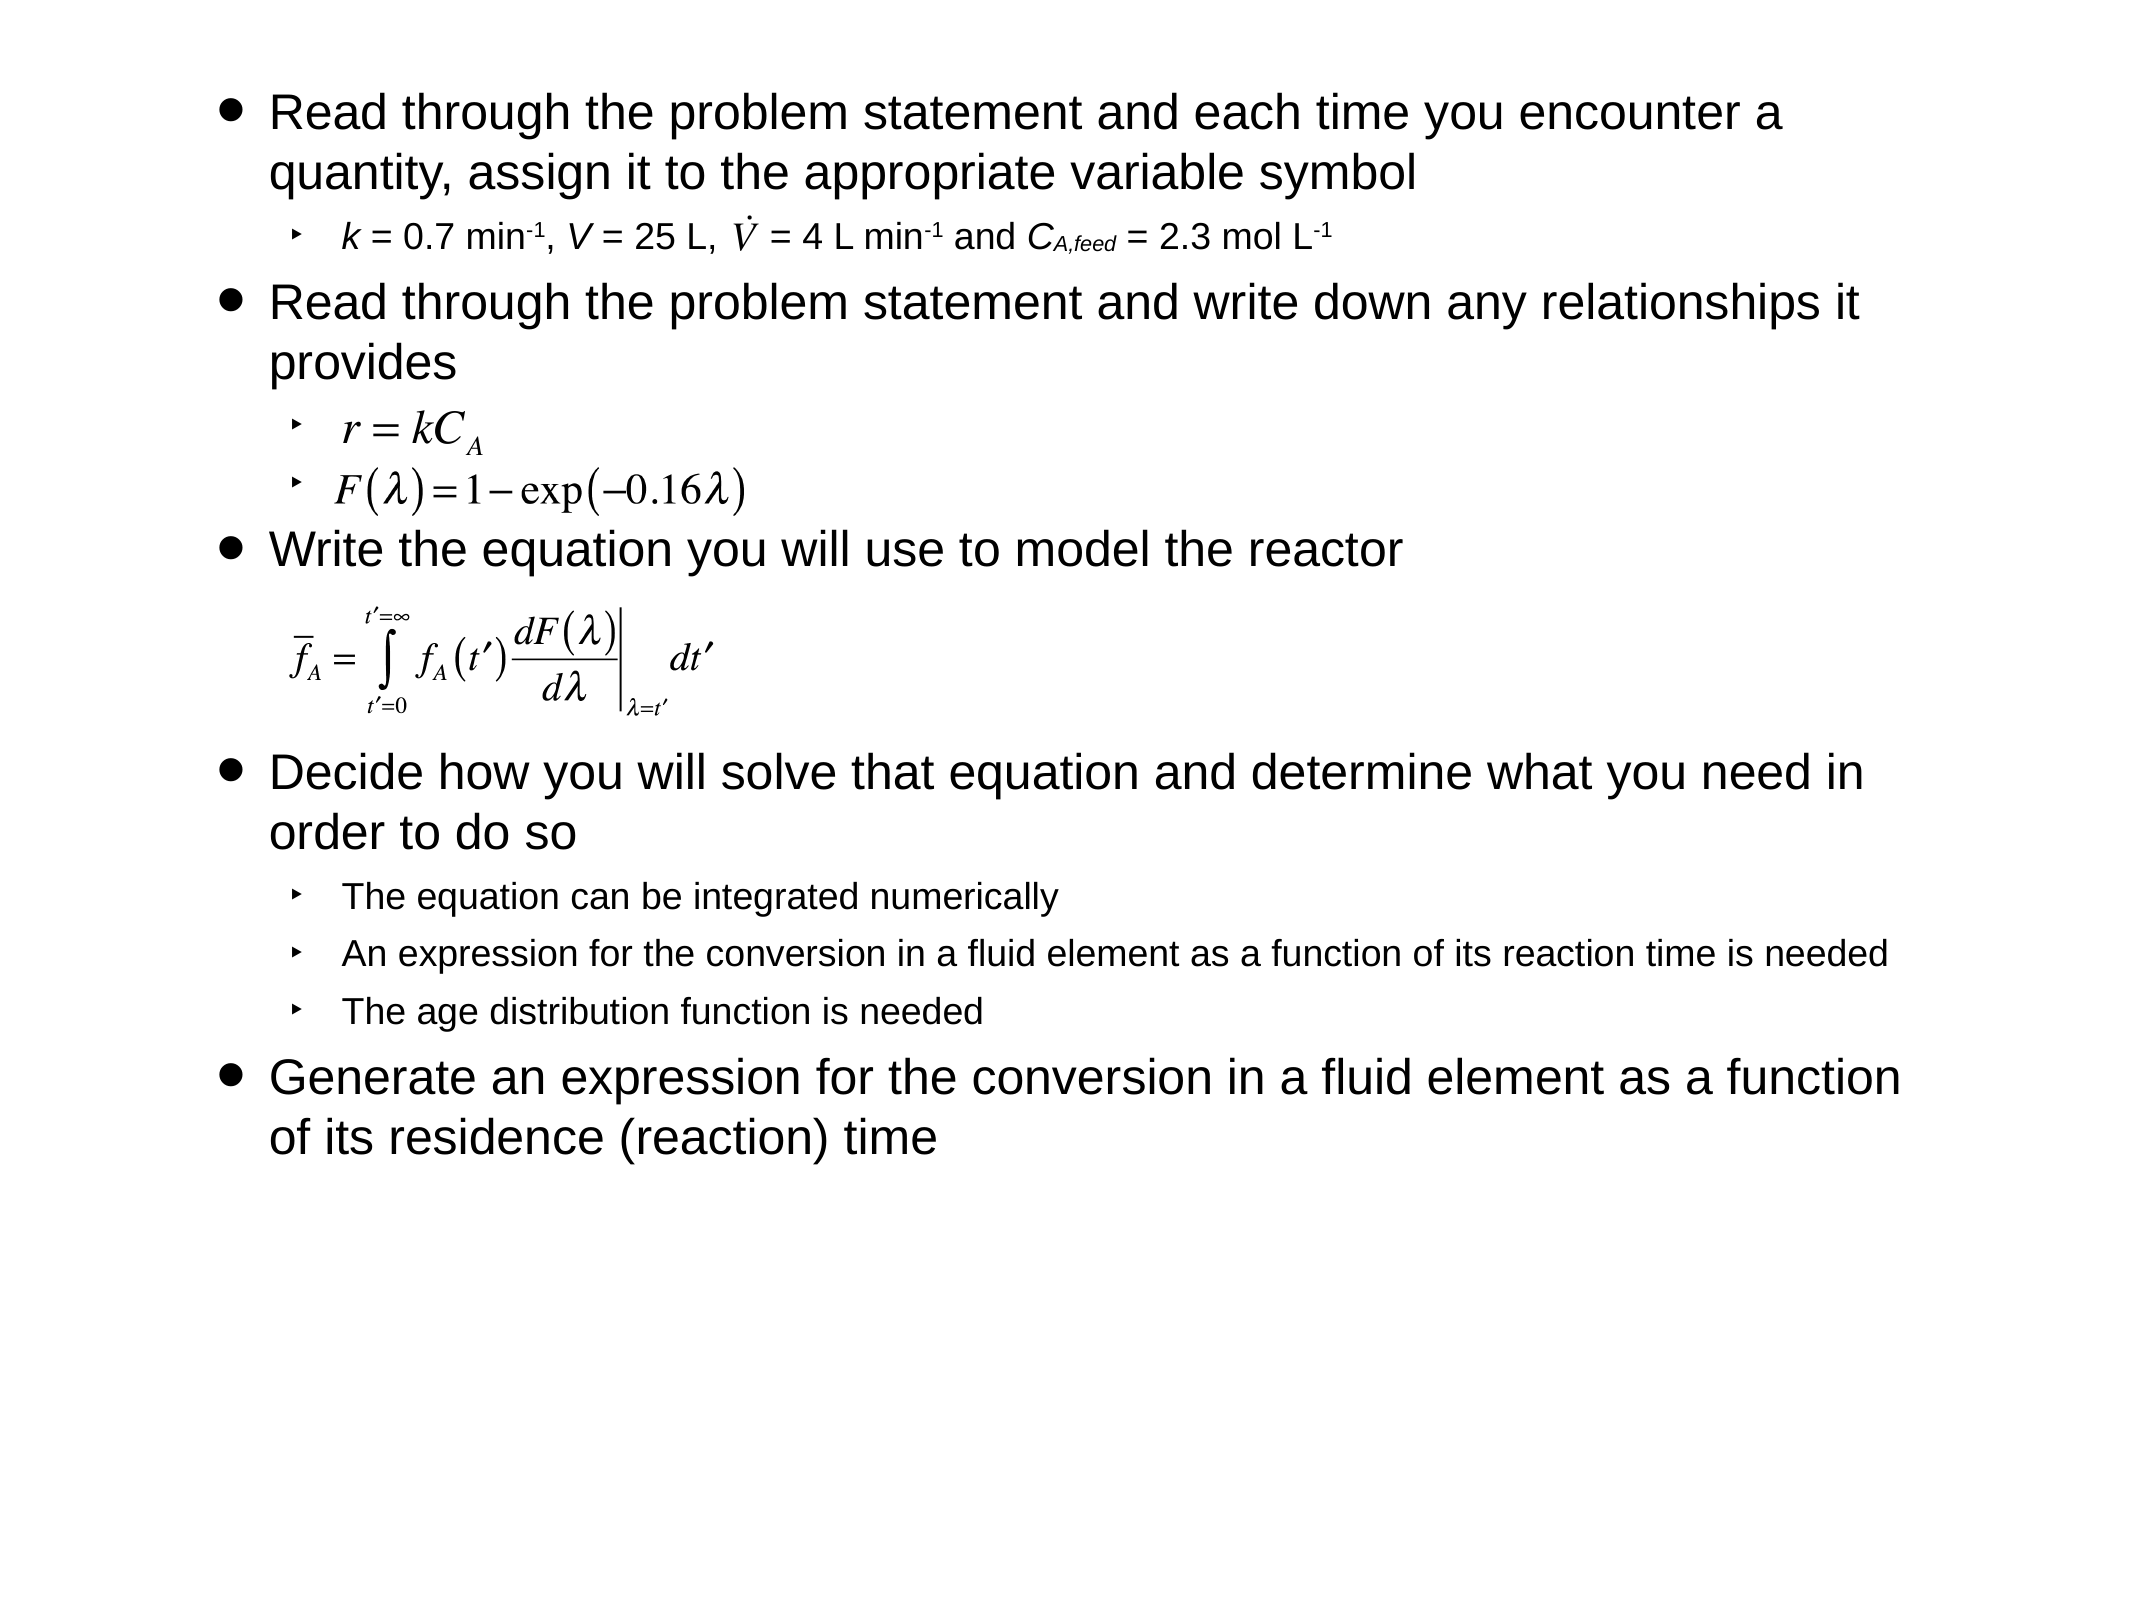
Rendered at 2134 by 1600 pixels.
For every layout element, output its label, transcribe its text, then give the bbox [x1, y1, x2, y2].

picture [283, 597, 721, 723]
list Read through the problem statement and each time you encounter a quantity, assign it to the appropriate variable symbol k = 0.7 min-1, V = 25 L, = 4 L min-1 and CA,feed = 2.3 mol L-1 Read through the problem statement and write down any relationships it provides Write the equation you will use to model the reactor Decide how you will solve that equation and determine what you need in order to do so The equation can be integrated numerically An expression for the conversion in a fluid element as a function of its reaction time is needed The age distribution function is needed Generate an expression for the conversion in a fluid element as a function of its residence (reaction) time [208, 70, 1925, 1478]
picture [727, 206, 768, 257]
picture [327, 399, 751, 525]
